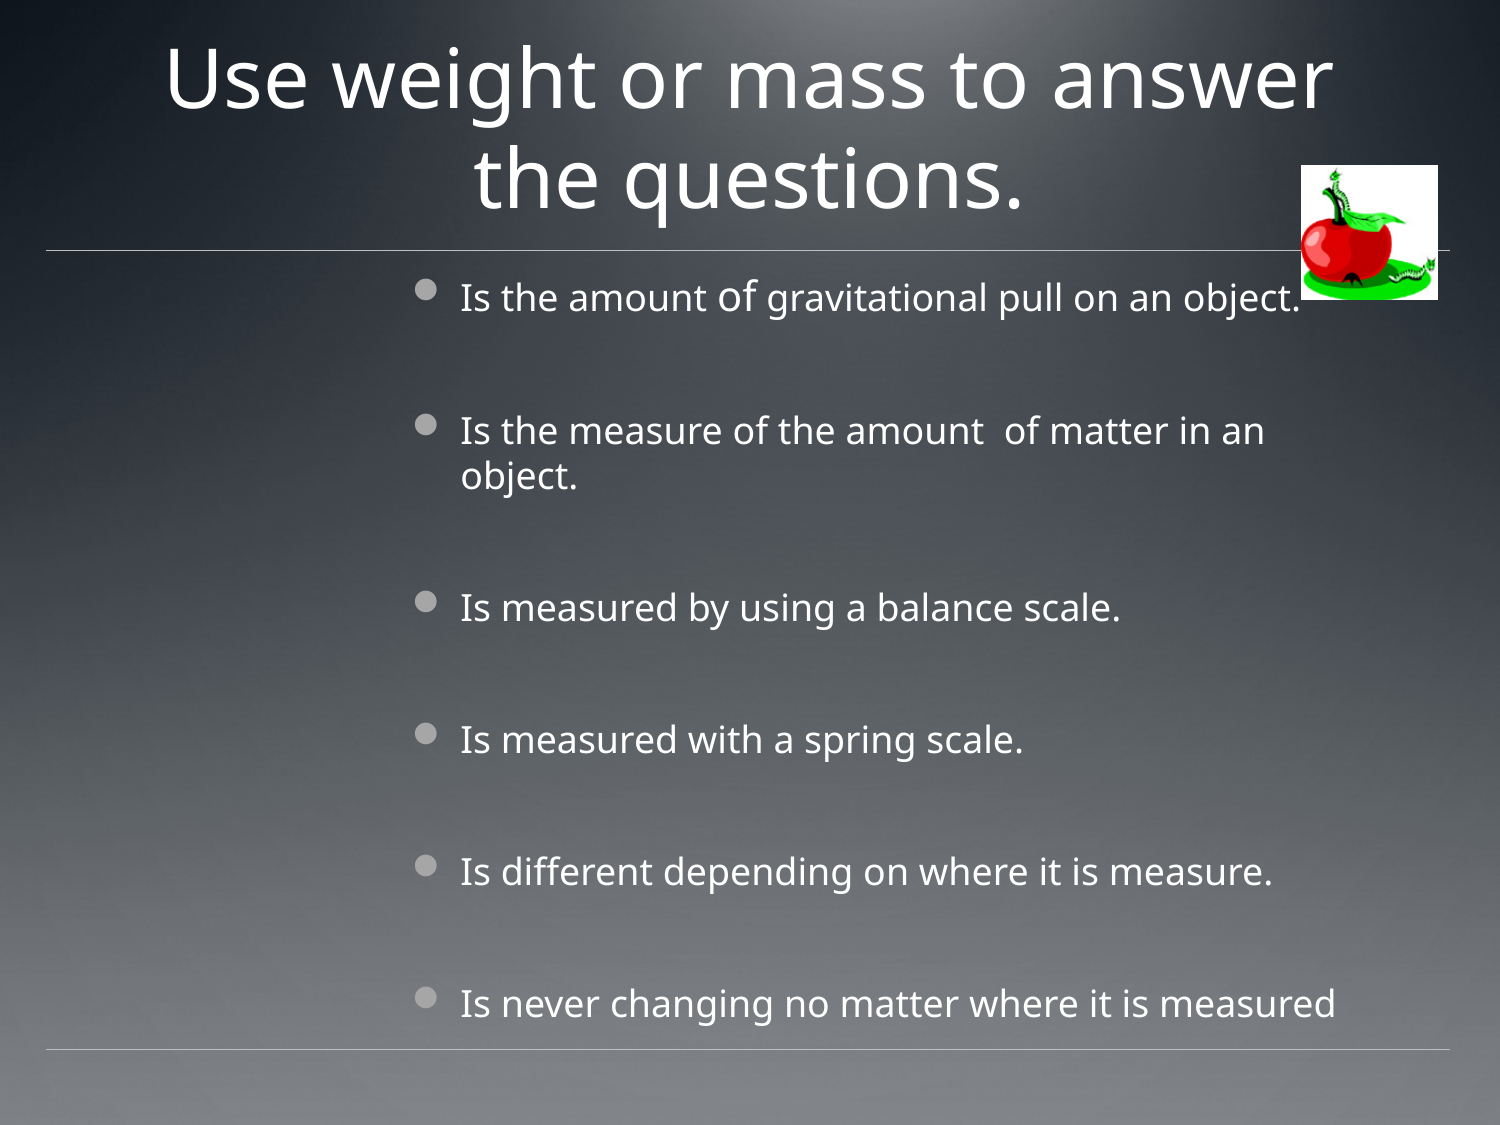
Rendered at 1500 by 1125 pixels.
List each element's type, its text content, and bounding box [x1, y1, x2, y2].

list Is the amount of gravitational pull on an object. Is the measure of the amount of matter in an object. Is measured by using a balance scale. Is measured with a spring scale. Is different depending on where it is measure. Is never changing no matter where it is measured [238, 262, 1394, 1024]
picture [1299, 163, 1441, 302]
title Use weight or mass to answer the questions. [105, 17, 1394, 233]
